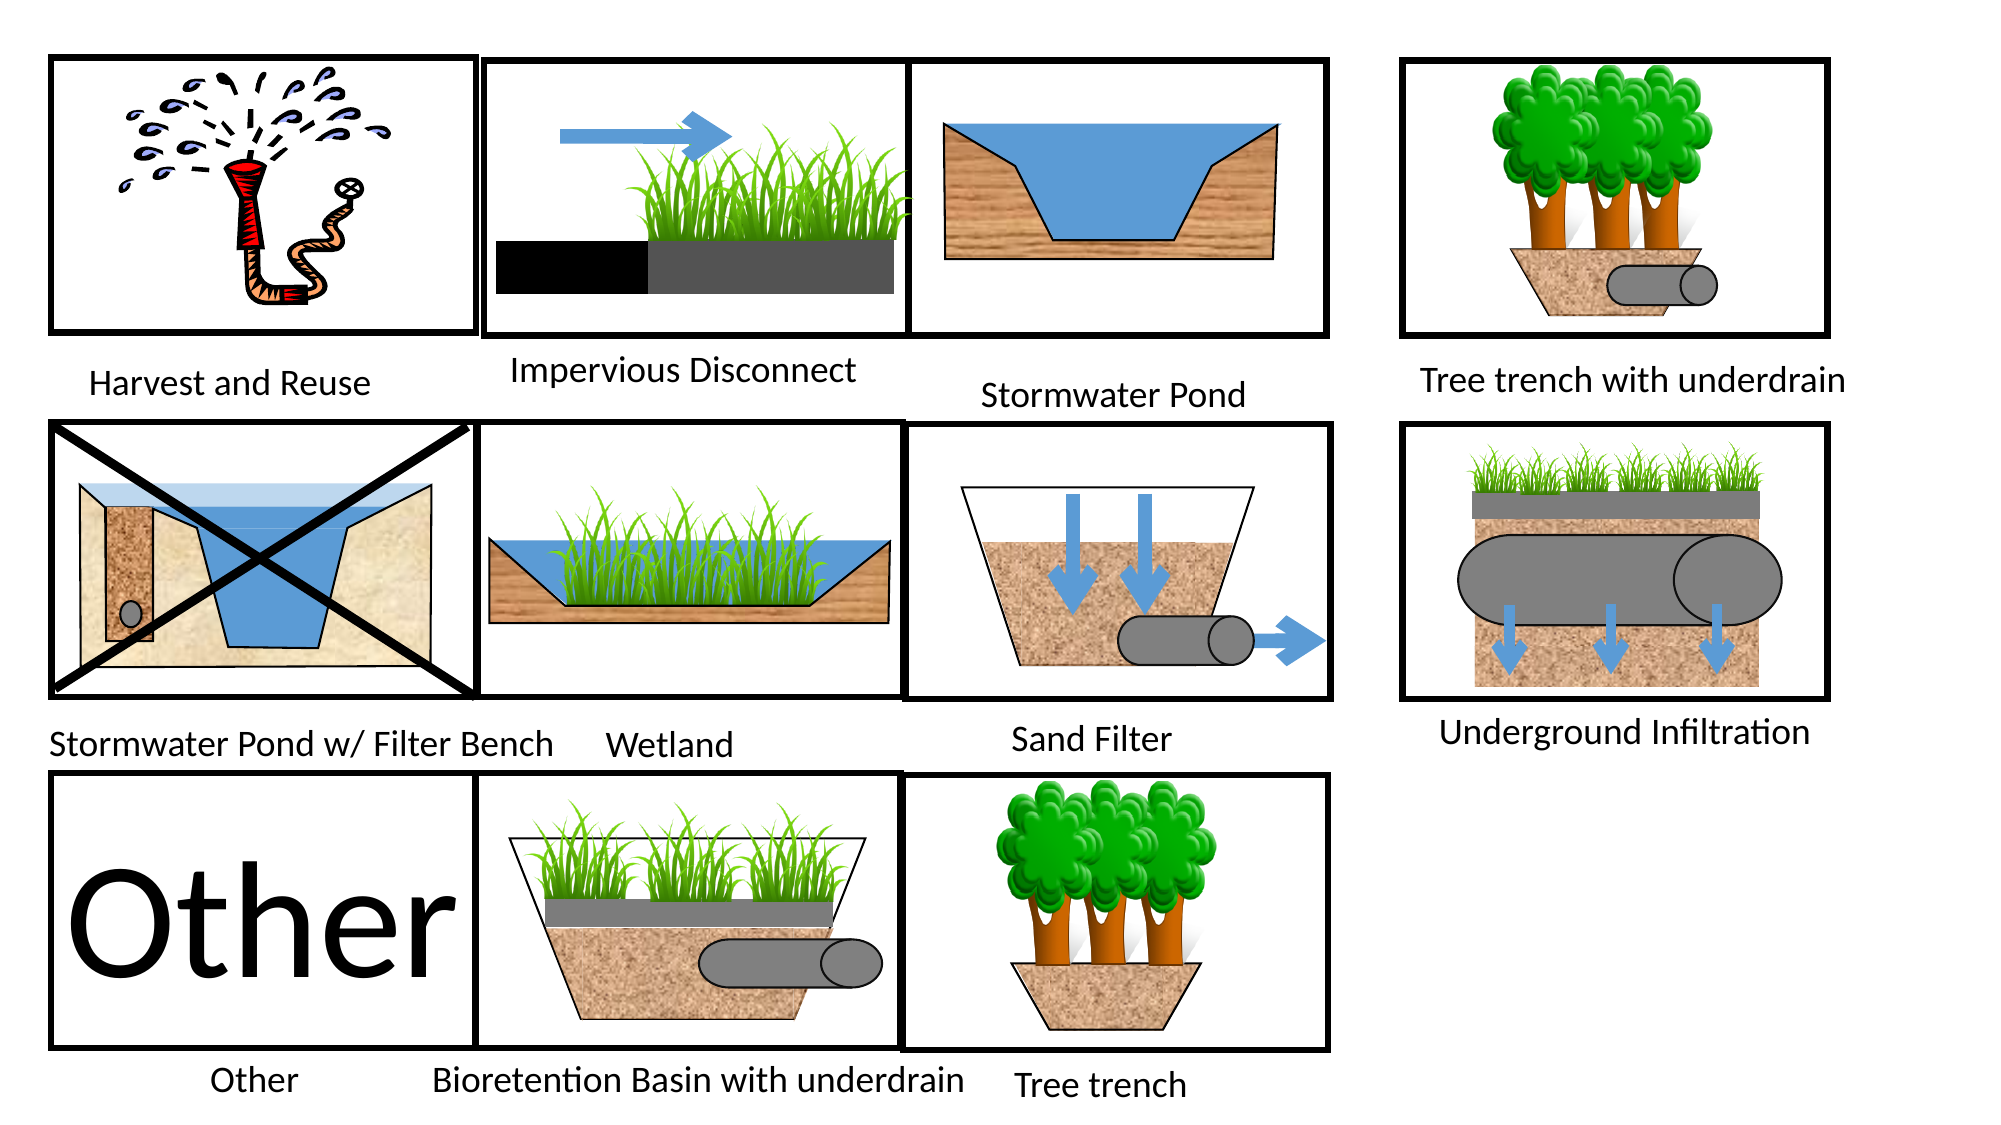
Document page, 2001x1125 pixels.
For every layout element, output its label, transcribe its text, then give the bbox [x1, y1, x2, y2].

text_box Underground Infiltration [1423, 700, 1827, 760]
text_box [915, 60, 1327, 336]
text_box Tree trench [999, 1052, 1203, 1113]
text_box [1402, 424, 1828, 700]
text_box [475, 773, 901, 1049]
text_box Bioretention Basin with underdrain [417, 1048, 981, 1108]
text_box Other [195, 1048, 314, 1108]
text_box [905, 424, 1331, 700]
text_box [1402, 60, 1828, 336]
text_box Impervious Disconnect [494, 339, 873, 397]
text_box Stormwater Pond w/ Filter Bench [34, 711, 570, 772]
text_box Tree trench with underdrain [1405, 347, 1862, 407]
text_box Other [50, 772, 472, 1049]
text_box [902, 774, 1328, 1050]
text_box Harvest and Reuse [74, 350, 387, 411]
text_box Stormwater Pond [966, 362, 1263, 421]
text_box Wetland [590, 712, 750, 770]
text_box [50, 424, 476, 697]
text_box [478, 422, 904, 698]
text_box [50, 57, 476, 333]
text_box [483, 60, 915, 336]
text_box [54, 426, 468, 689]
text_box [51, 421, 477, 698]
text_box Sand Filter [996, 707, 1188, 767]
